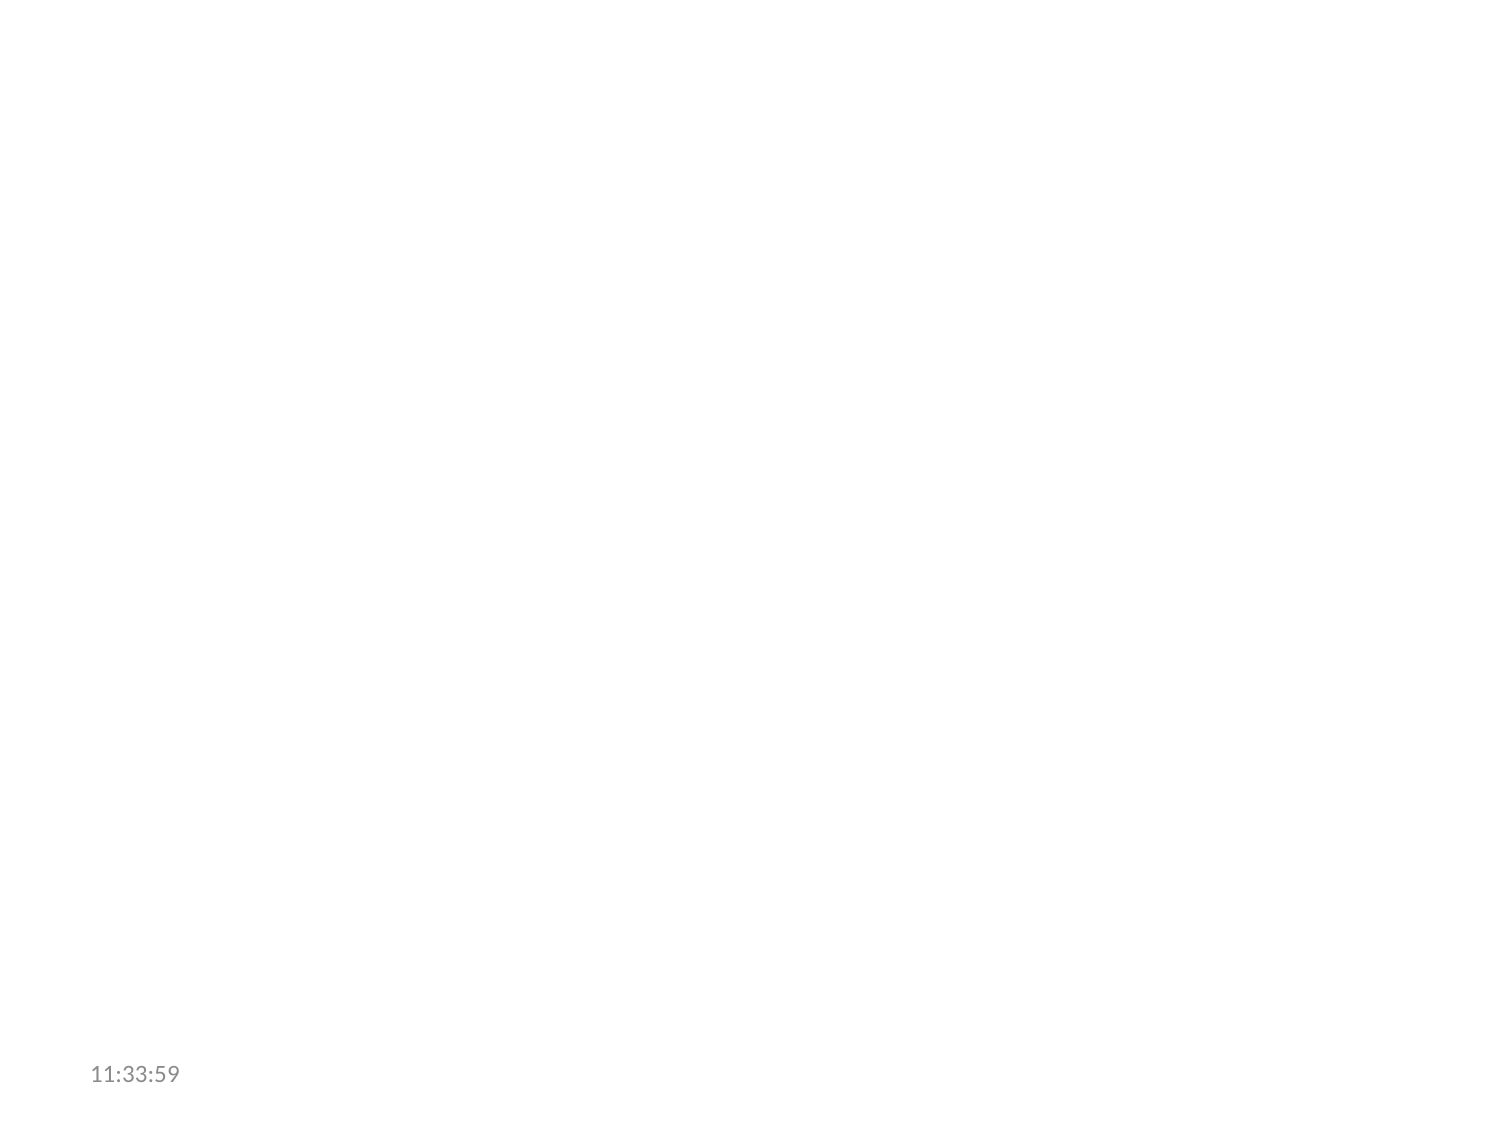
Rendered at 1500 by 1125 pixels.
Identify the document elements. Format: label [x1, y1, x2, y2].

slide_number [75, 1042, 425, 1103]
